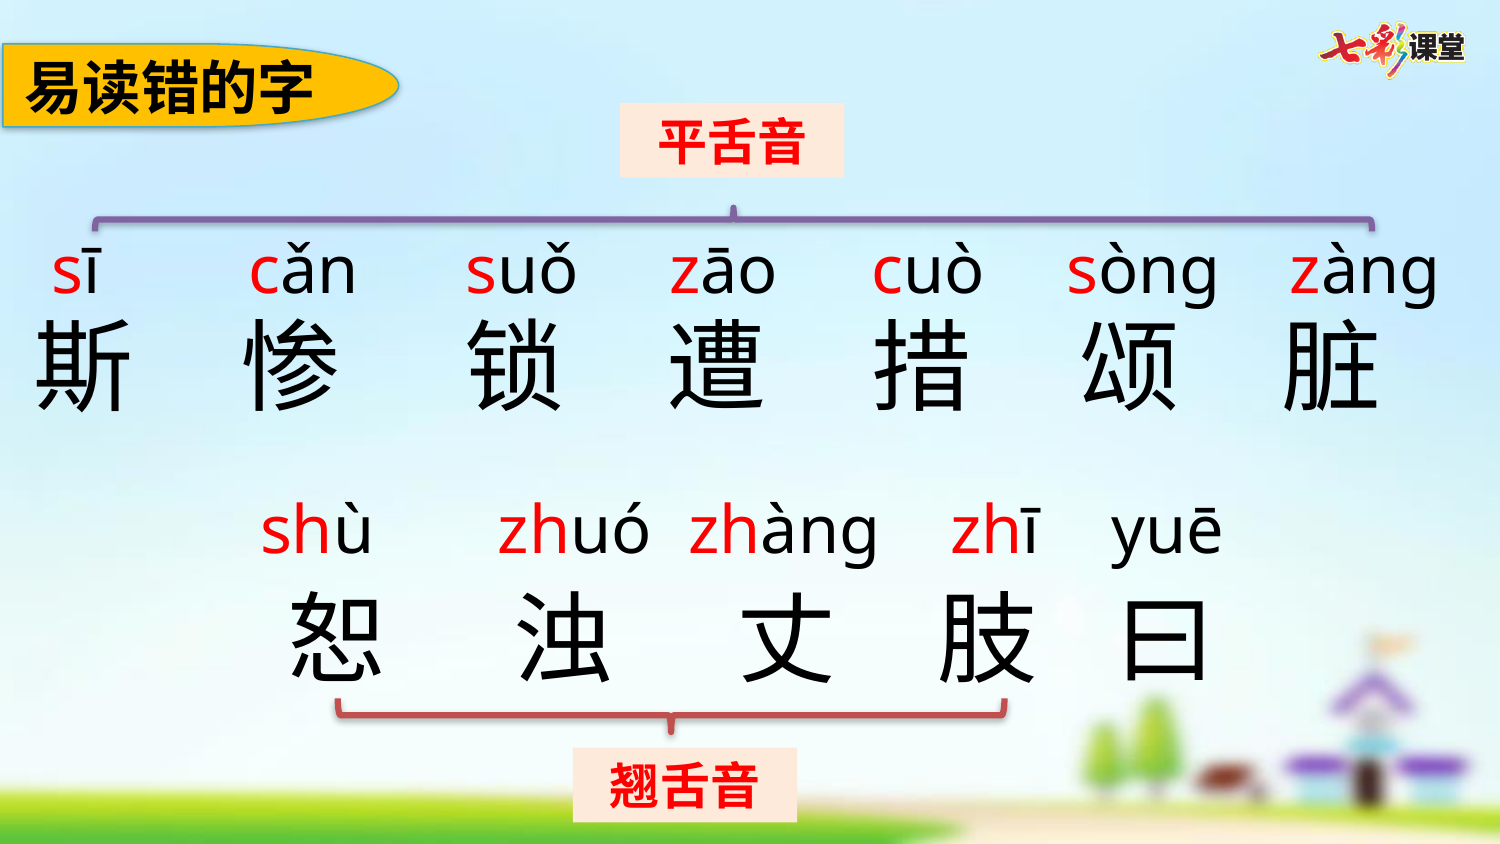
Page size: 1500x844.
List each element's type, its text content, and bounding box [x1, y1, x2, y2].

text_box zhuó [483, 479, 667, 575]
text_box 颂 [1064, 296, 1195, 432]
text_box yuē [1096, 479, 1239, 575]
text_box 措 [857, 296, 987, 432]
text_box 锁 [450, 296, 580, 432]
text_box zhī [935, 479, 1055, 575]
picture [0, 0, 1500, 844]
text_box sī [36, 219, 116, 315]
text_box zāo [654, 238, 794, 315]
text_box cǎn [233, 238, 374, 315]
text_box cuò [856, 238, 1000, 315]
text_box 丈 [721, 575, 852, 696]
text_box [91, 204, 1376, 232]
text_box 浊 [498, 575, 629, 696]
text_box 肢 [922, 567, 1053, 703]
text_box 斯 [18, 296, 149, 432]
text_box 曰 [1100, 575, 1230, 703]
text_box sònɡ [1051, 238, 1236, 315]
text_box 恕 [272, 567, 403, 703]
text_box 遭 [651, 296, 782, 432]
text_box zhànɡ [673, 479, 896, 575]
text_box shù [245, 479, 390, 575]
text_box 惨 [225, 296, 356, 432]
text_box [0, 43, 399, 128]
text_box zàng [1274, 219, 1473, 315]
text_box 平舌音 [620, 102, 845, 178]
text_box 翘舌音 [572, 747, 798, 823]
text_box 脏 [1266, 296, 1397, 432]
text_box [334, 698, 1008, 736]
text_box suǒ [451, 238, 595, 315]
